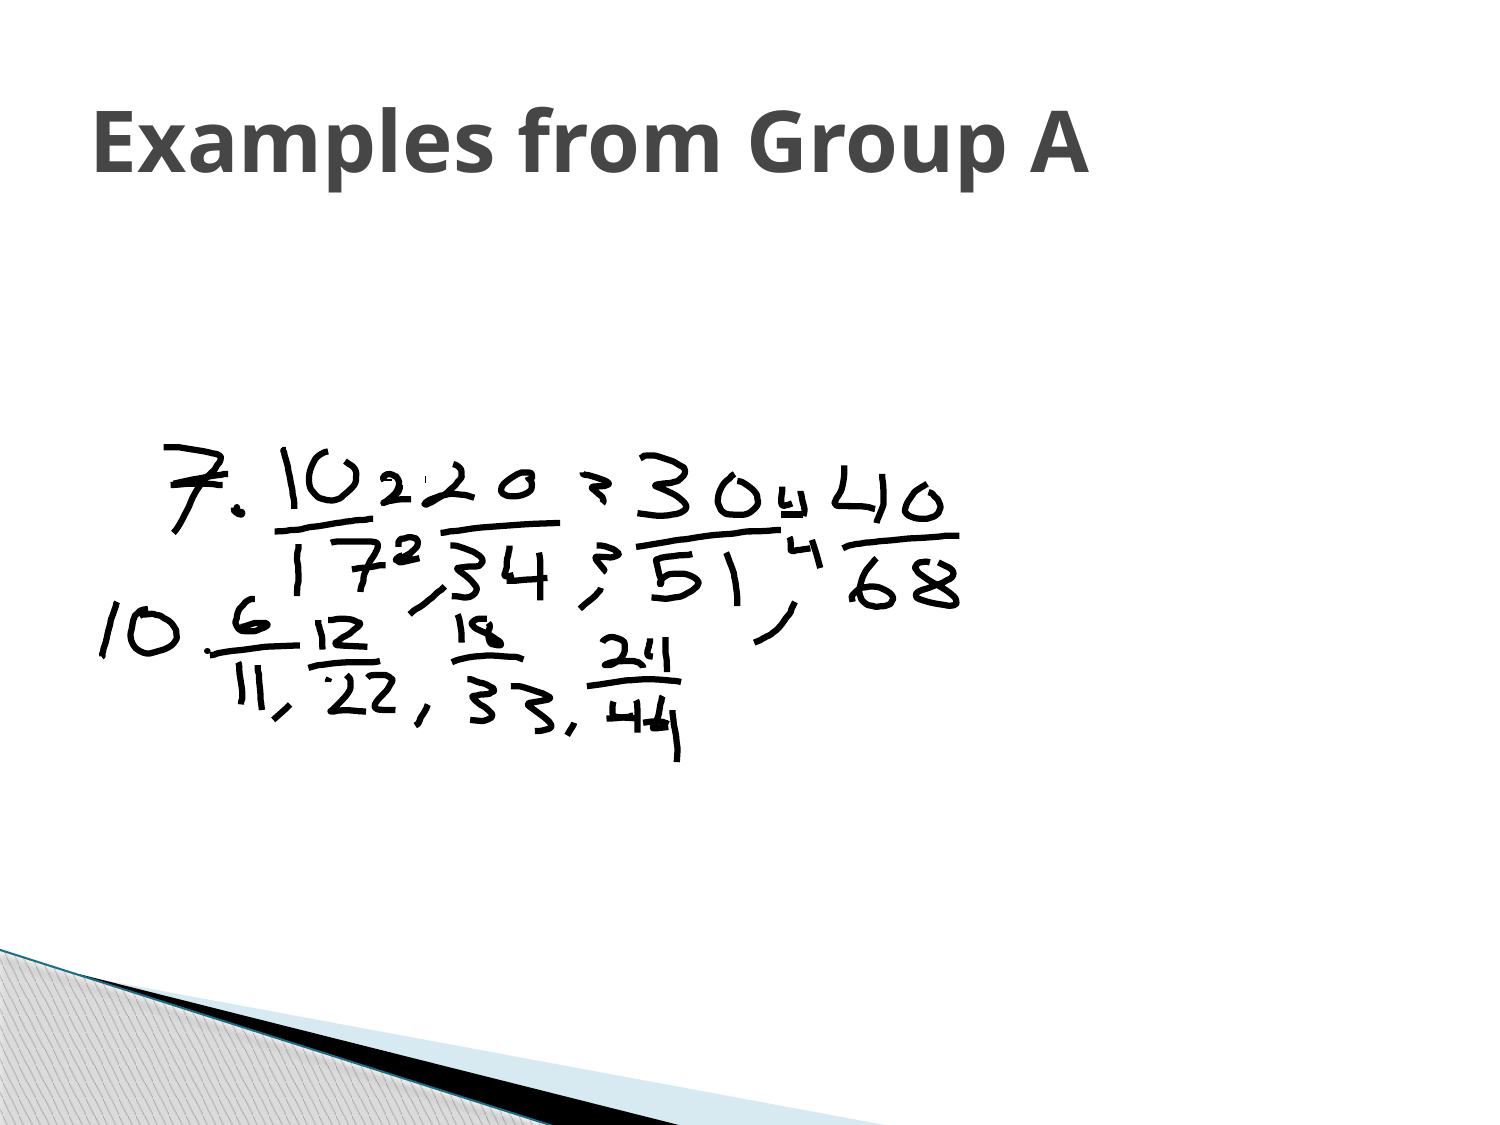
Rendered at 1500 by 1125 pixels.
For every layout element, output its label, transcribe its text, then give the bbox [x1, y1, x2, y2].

text_box [833, 465, 876, 510]
text_box [646, 638, 653, 658]
text_box [296, 544, 300, 597]
text_box [237, 661, 244, 705]
text_box [282, 449, 296, 509]
text_box [611, 701, 633, 717]
text_box [272, 703, 291, 721]
text_box [366, 674, 396, 711]
text_box [450, 544, 484, 599]
text_box [664, 637, 668, 673]
text_box [317, 620, 324, 650]
text_box [799, 490, 806, 517]
text_box [716, 473, 759, 516]
text_box [409, 585, 446, 615]
text_box [395, 554, 403, 561]
text_box [635, 529, 781, 548]
text_box [414, 704, 429, 727]
text_box [635, 699, 639, 733]
text_box [780, 486, 793, 507]
text_box [202, 647, 213, 656]
text_box [601, 636, 644, 668]
text_box [129, 608, 178, 655]
text_box [351, 564, 386, 571]
text_box [579, 587, 602, 610]
text_box [232, 503, 242, 511]
text_box [566, 722, 575, 736]
text_box [329, 674, 367, 713]
text_box [637, 454, 688, 517]
text_box [274, 518, 374, 533]
text_box [606, 714, 634, 720]
text_box [652, 724, 669, 730]
text_box [101, 601, 118, 658]
text_box [423, 463, 475, 506]
text_box [330, 540, 379, 593]
text_box [503, 545, 514, 578]
text_box [594, 544, 620, 573]
text_box [451, 654, 524, 663]
text_box [811, 539, 822, 569]
text_box [581, 472, 610, 504]
text_box [170, 482, 223, 486]
text_box [500, 471, 533, 498]
text_box [651, 553, 700, 600]
text_box [904, 483, 942, 520]
text_box [671, 710, 679, 763]
text_box [382, 473, 412, 504]
text_box [788, 536, 811, 552]
text_box [643, 720, 669, 725]
text_box [725, 552, 739, 607]
text_box [842, 534, 960, 550]
text_box [655, 695, 668, 722]
text_box [586, 678, 682, 687]
text_box [209, 644, 300, 657]
text_box [208, 473, 229, 478]
text_box [440, 522, 561, 534]
text_box [471, 618, 502, 647]
text_box [233, 507, 243, 516]
title Examples from Group A [75, 45, 1425, 233]
text_box [397, 536, 420, 564]
text_box [308, 660, 381, 669]
text_box [851, 557, 894, 608]
text_box [510, 685, 553, 732]
text_box [914, 560, 958, 607]
text_box [328, 618, 368, 648]
text_box [506, 577, 548, 582]
text_box [467, 678, 495, 722]
text_box [308, 450, 357, 502]
text_box [875, 473, 885, 524]
text_box [538, 552, 542, 577]
text_box [257, 665, 263, 711]
text_box [456, 614, 463, 643]
text_box [234, 598, 269, 633]
text_box [753, 601, 796, 644]
text_box [163, 446, 222, 534]
